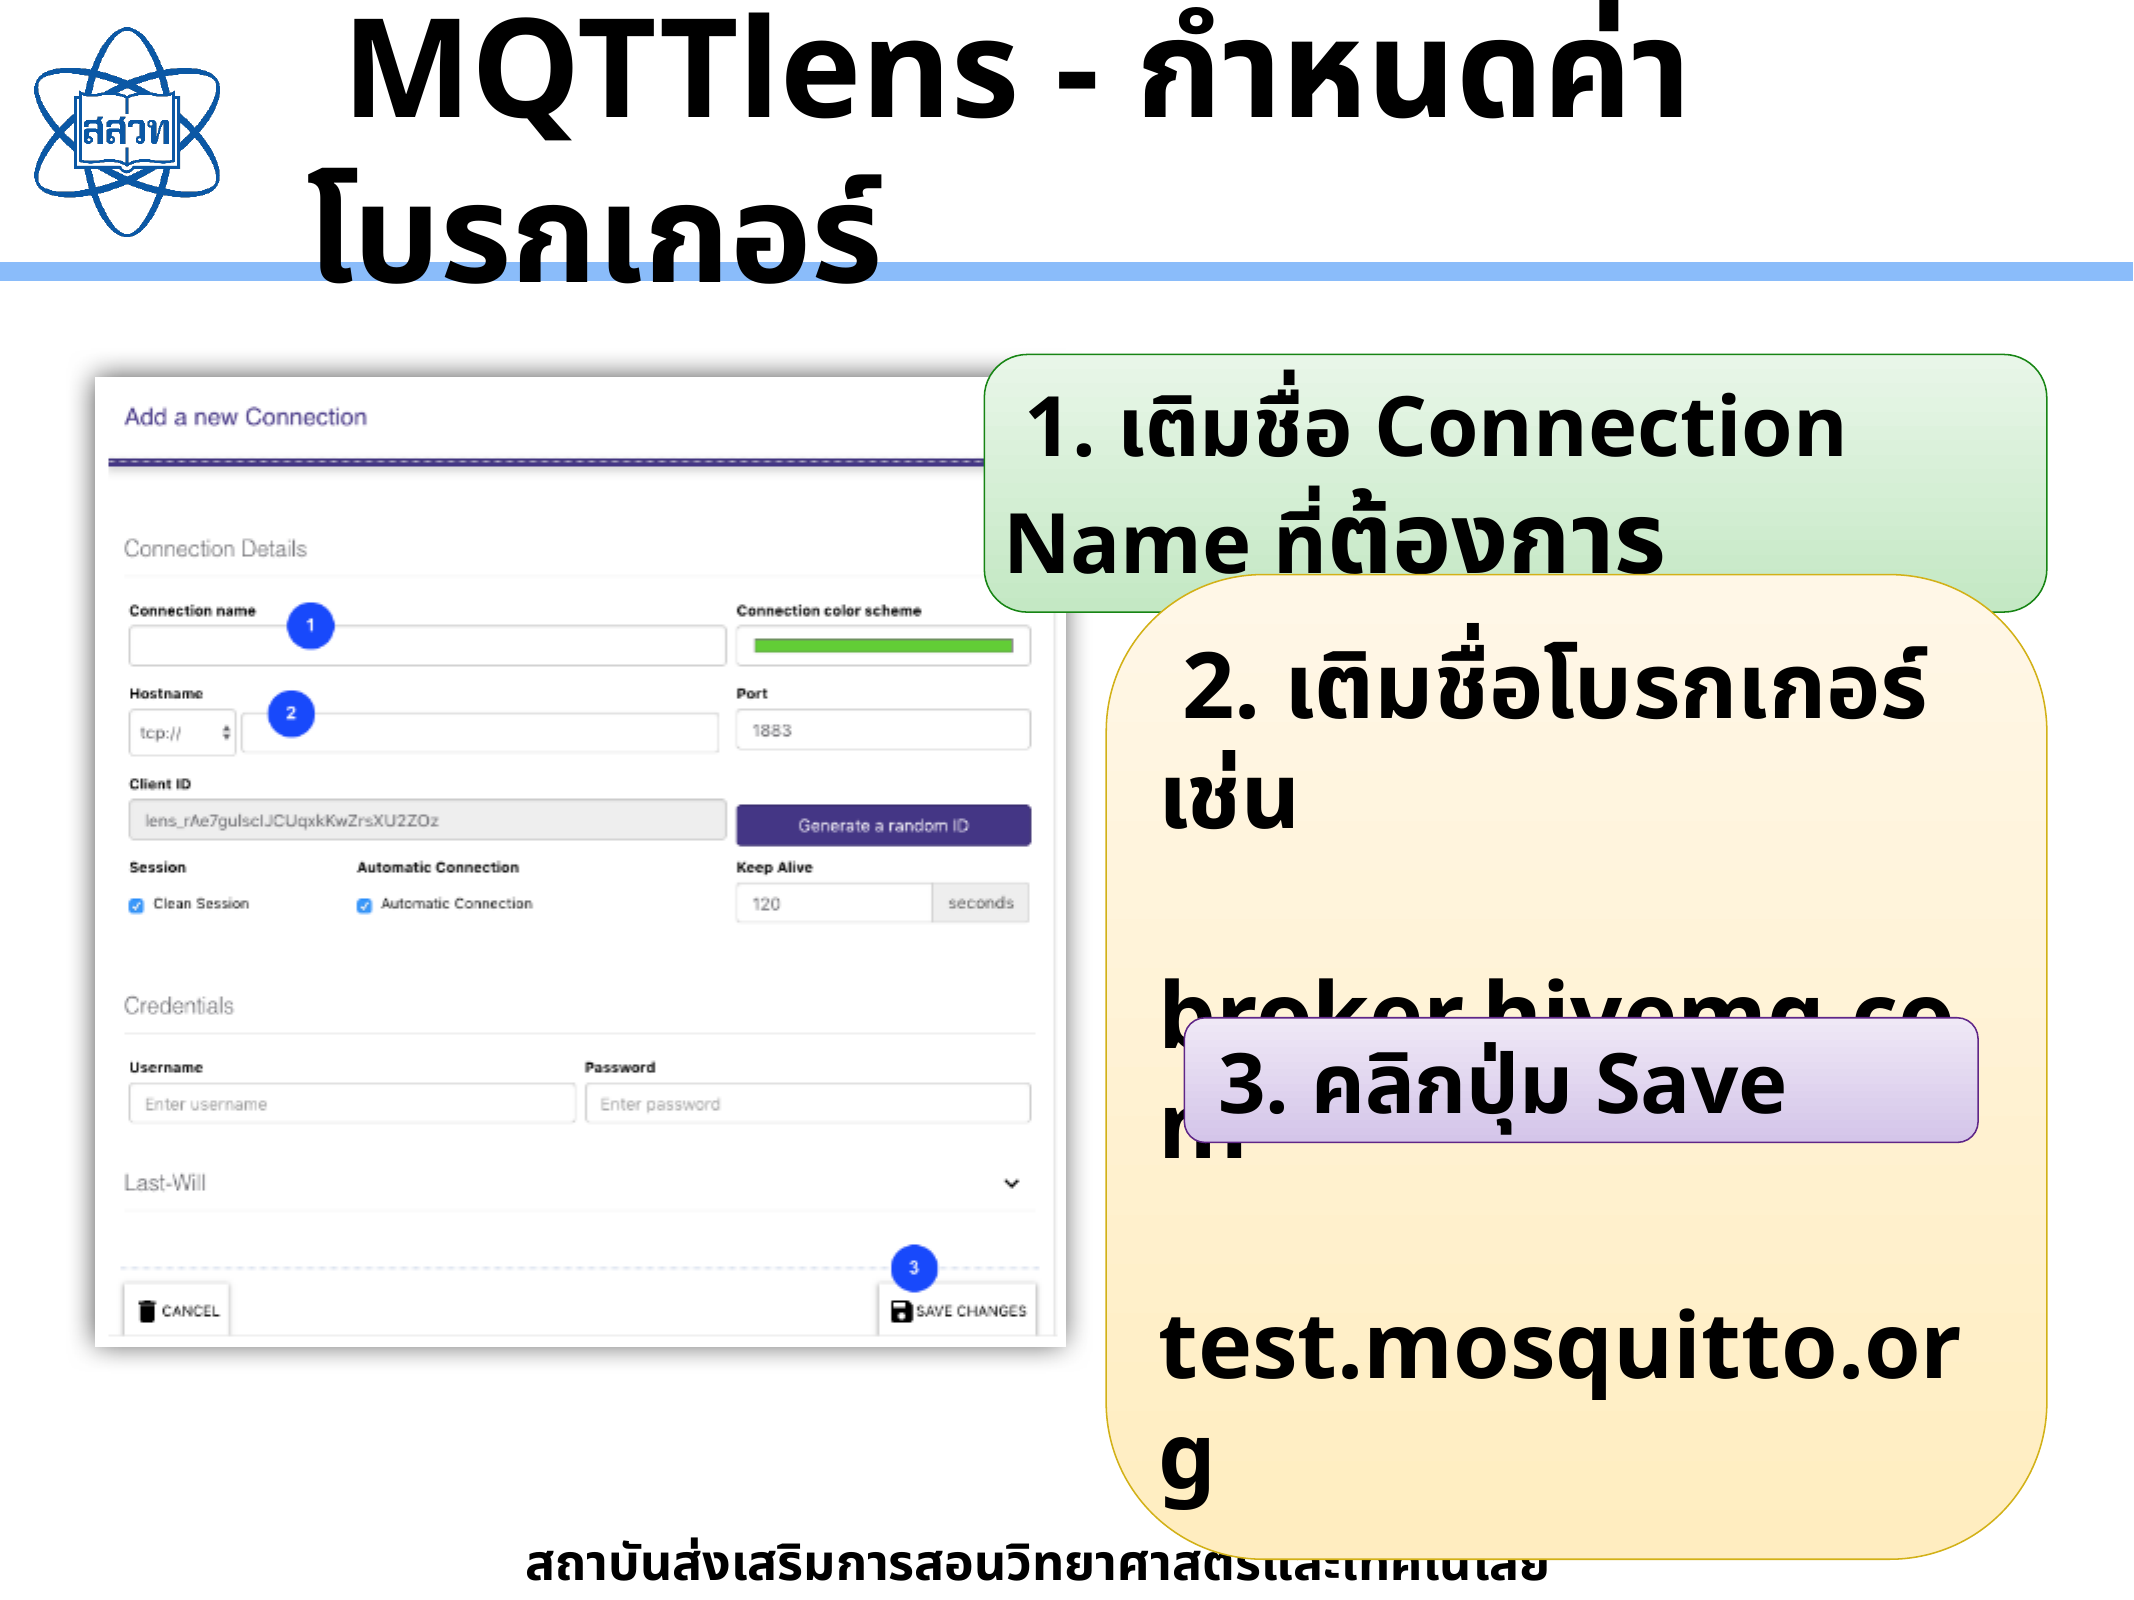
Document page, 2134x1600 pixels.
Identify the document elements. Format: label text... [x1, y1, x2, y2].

text_box สถาบันส่งเสริมการสอนวิทยาศาสตร์และเทคโนโลยี [74, 1522, 2002, 1589]
text_box MQTTlens - กำหนดค่าโบรกเกอร์ [298, 0, 1913, 269]
text_box MQTTlens - กำหนดค่าโบรกเกอร์ [298, 274, 1913, 318]
text_box 2. เติมชื่อโบรกเกอร์ เช่น broker.hivemq.com test.mosquitto.org [1105, 573, 2048, 1561]
text_box 3. คลิกปุ่ม Save [1183, 1016, 1979, 1144]
picture [33, 27, 220, 237]
picture [95, 377, 1066, 1348]
text_box 1. เติมชื่อ Connection Name ที่ต้องการ [993, 353, 2048, 613]
